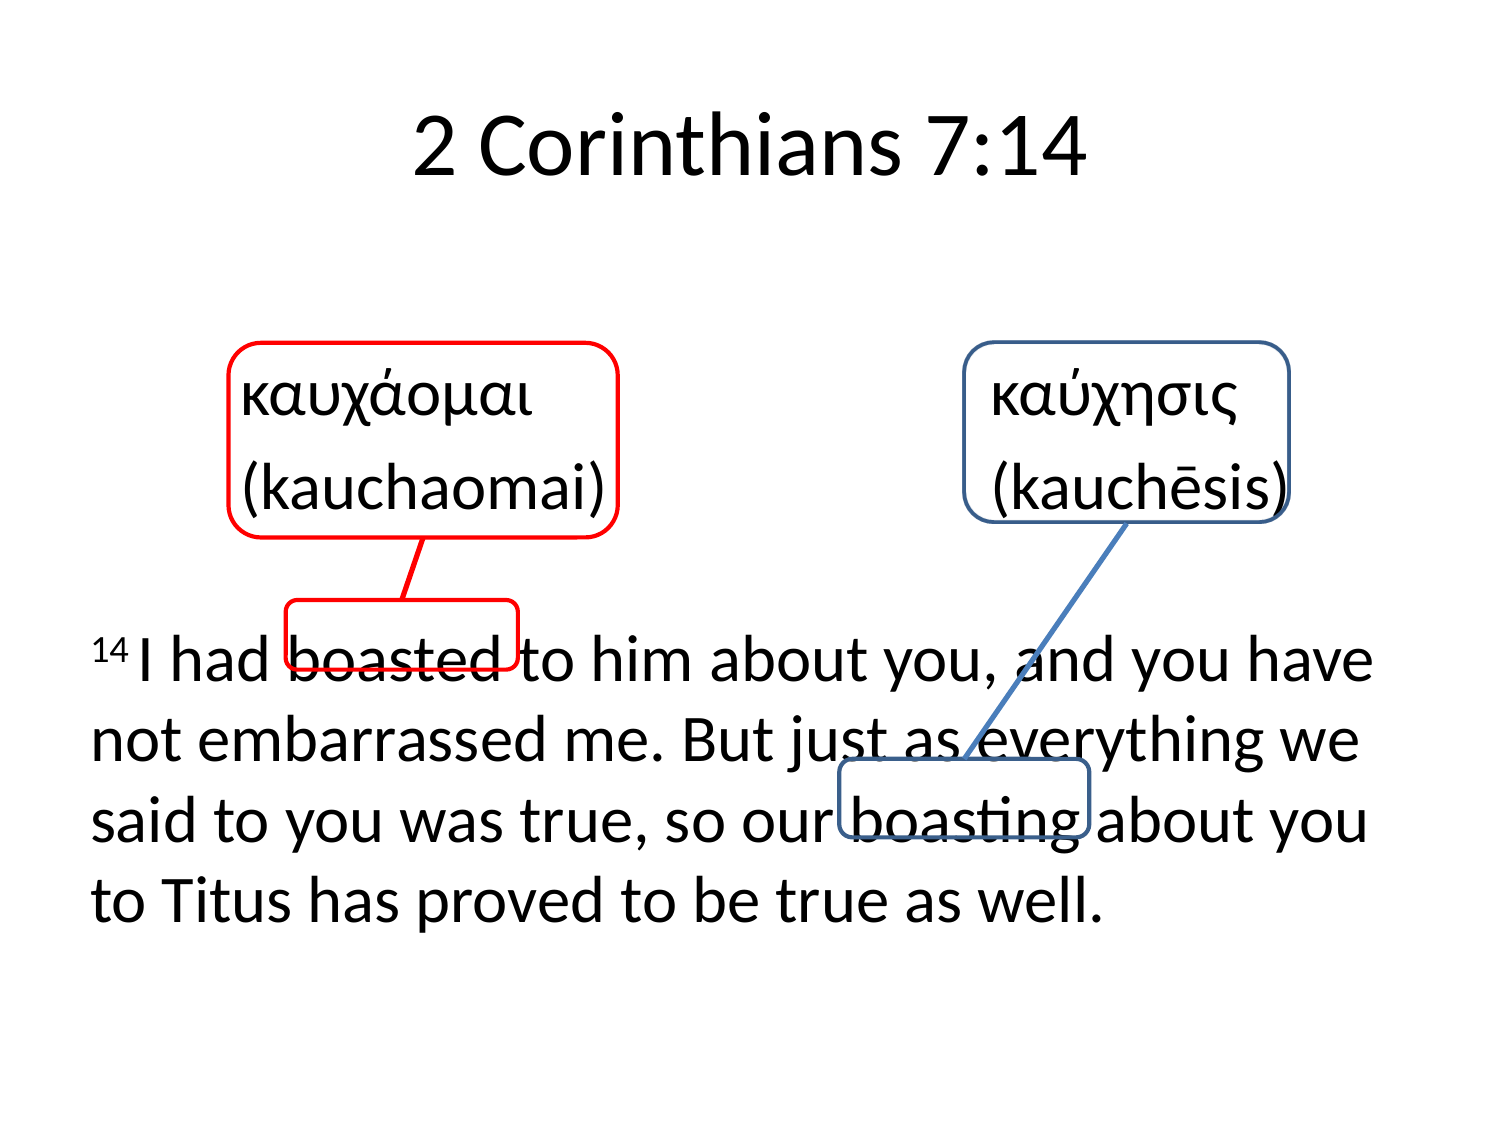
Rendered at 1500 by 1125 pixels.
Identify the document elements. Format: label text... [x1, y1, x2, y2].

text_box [401, 537, 424, 601]
list καυχάομαι καύχησις (kauchaomai) (kauchēsis) 14 I had boasted to him about you, and you have not embarrassed me. But just as everything we said to you was true, so our boasting about you to Titus has proved to be true as well. [75, 262, 1425, 1005]
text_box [963, 523, 1127, 760]
picture [962, 340, 1291, 524]
text_box [283, 597, 520, 672]
text_box [837, 756, 1092, 840]
title 2 Corinthians 7:14 [75, 45, 1425, 233]
text_box [226, 340, 620, 540]
